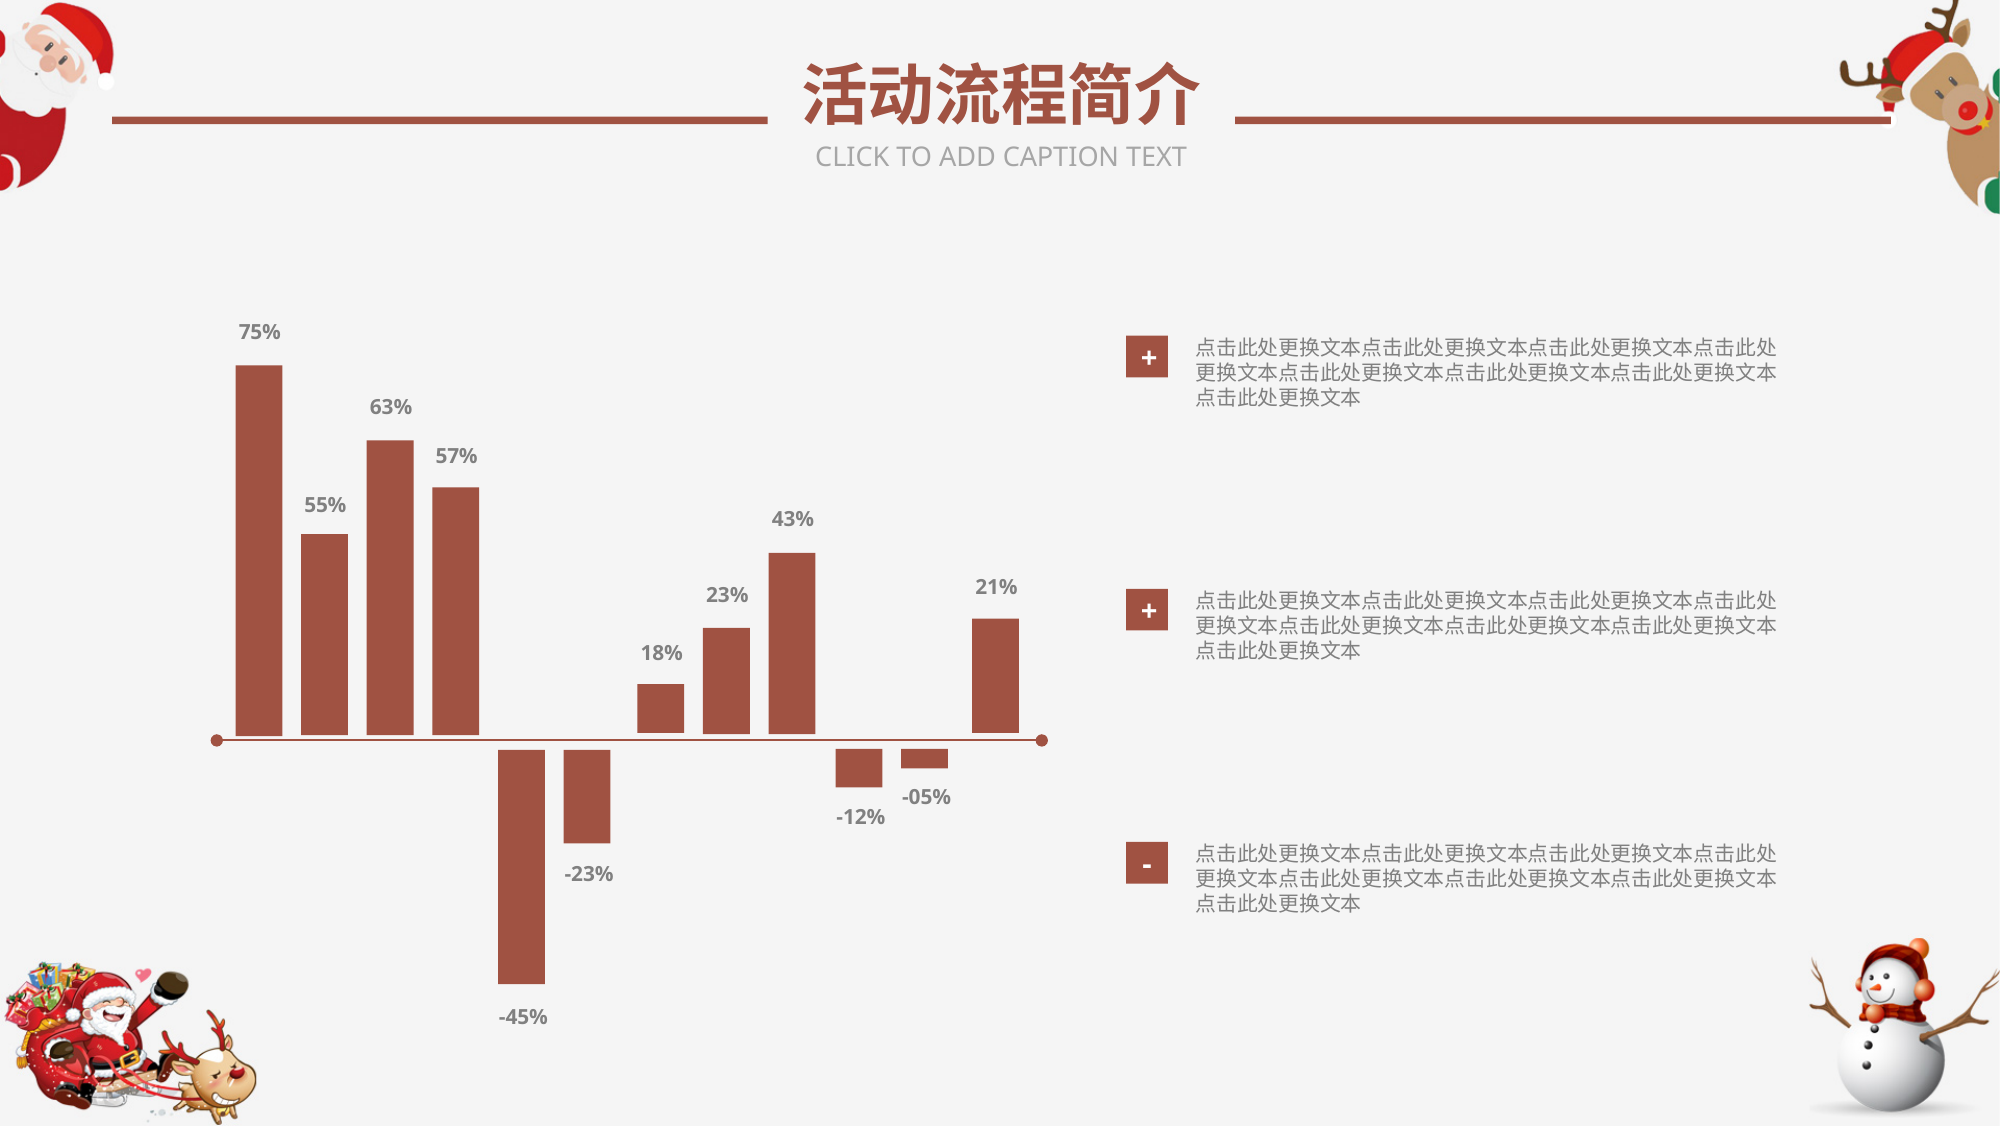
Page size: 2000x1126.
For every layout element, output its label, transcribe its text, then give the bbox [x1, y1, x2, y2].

text_box 18% [625, 632, 698, 673]
text_box [563, 749, 611, 845]
text_box 点击此处更换文本点击此处更换文本点击此处更换文本点击此处更换文本点击此处更换文本点击此处更换文本点击此处更换文本点击此处更换文本 [1180, 326, 1810, 417]
text_box 57% [420, 435, 493, 476]
text_box + [1125, 588, 1169, 632]
text_box [702, 627, 751, 735]
text_box 55% [289, 484, 362, 525]
text_box [300, 533, 349, 736]
text_box [900, 748, 949, 770]
text_box 21% [960, 566, 1033, 607]
text_box [834, 748, 883, 788]
text_box 点击此处更换文本点击此处更换文本点击此处更换文本点击此处更换文本点击此处更换文本点击此处更换文本点击此处更换文本点击此处更换文本 [1180, 833, 1810, 923]
text_box 43% [757, 497, 830, 538]
text_box 点击此处更换文本点击此处更换文本点击此处更换文本点击此处更换文本点击此处更换文本点击此处更换文本点击此处更换文本点击此处更换文本 [1180, 580, 1810, 670]
text_box 75% [224, 311, 296, 352]
text_box [971, 618, 1020, 734]
text_box + [1125, 335, 1169, 378]
text_box [497, 749, 546, 985]
text_box [366, 439, 415, 736]
text_box [234, 364, 283, 737]
text_box 23% [691, 574, 764, 614]
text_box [112, 52, 1891, 173]
text_box -12% [821, 795, 901, 836]
text_box - [1125, 841, 1169, 885]
picture [0, 0, 2000, 1126]
text_box 63% [355, 386, 428, 426]
text_box -05% [887, 776, 967, 817]
text_box -45% [484, 996, 563, 1037]
text_box [768, 552, 816, 735]
text_box [636, 683, 685, 734]
text_box -23% [549, 852, 629, 893]
text_box [431, 486, 480, 736]
